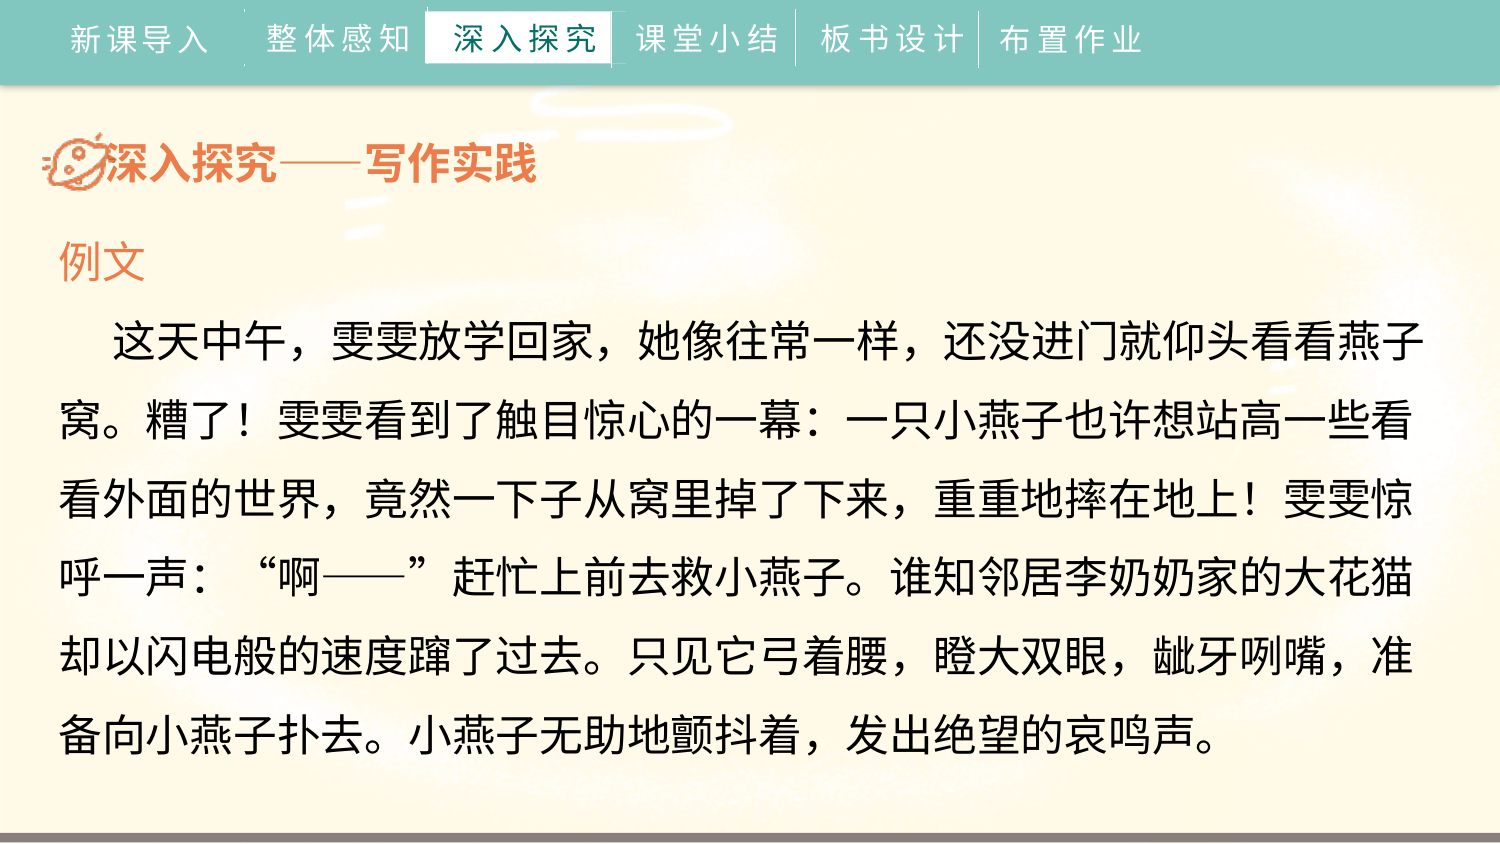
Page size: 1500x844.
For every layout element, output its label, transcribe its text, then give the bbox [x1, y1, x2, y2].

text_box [0, 0, 1500, 86]
text_box 深入探究——写作实践 [120, 130, 1353, 195]
picture [38, 122, 120, 204]
text_box [0, 832, 1500, 843]
text_box 例文 这天中午，雯雯放学回家，她像往常一样，还没进门就仰头看看燕子窝。糟了！雯雯看到了触目惊心的一幕：一只小燕子也许想站高一些看看外面的世界，竟然一下子从窝里掉了下来，重重地摔在地上！雯雯惊呼一声：“啊——”赶忙上前去救小燕子。谁知邻居李奶奶家的大花猫却以闪电般的速度蹿了过去。只见它弓着腰，瞪大双眼，龇牙咧嘴，准备向小燕子扑去。小燕子无助地颤抖着，发出绝望的哀鸣声。 [47, 203, 1468, 766]
